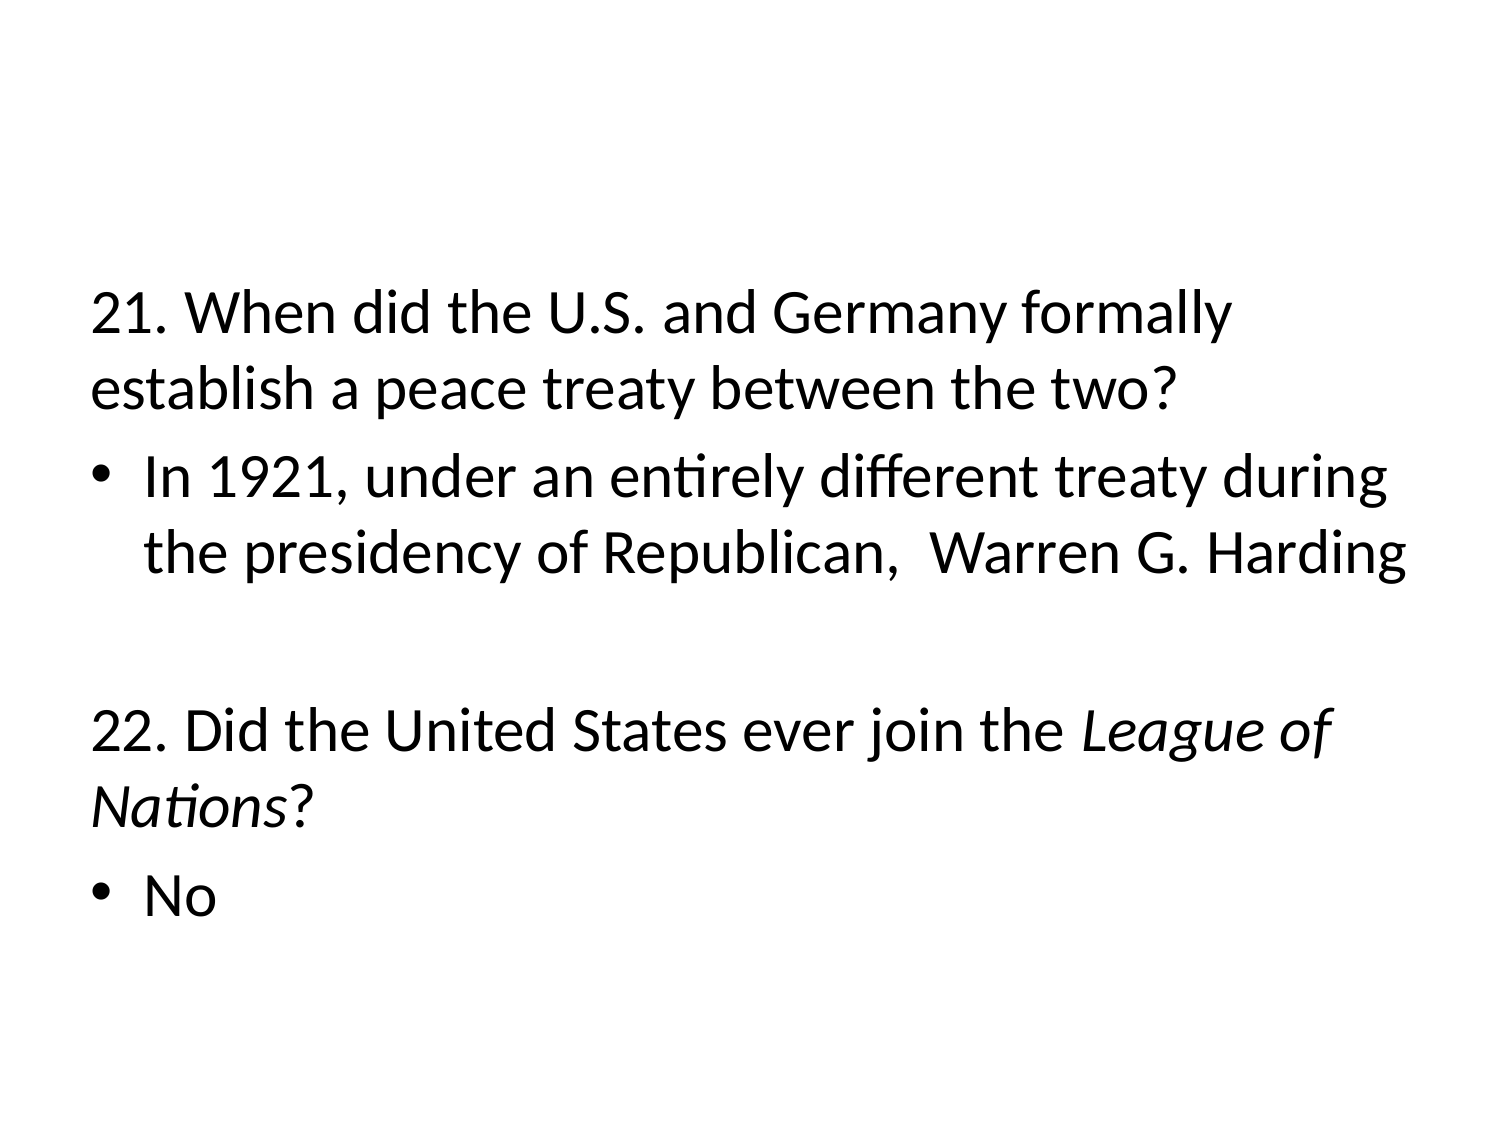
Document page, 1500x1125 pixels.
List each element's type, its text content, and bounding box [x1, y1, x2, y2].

list 21. When did the U.S. and Germany formally establish a peace treaty between the two? In 1921, under an entirely different treaty during the presidency of Republican, Warren G. Harding 22. Did the United States ever join the League of Nations? No [75, 262, 1425, 1005]
